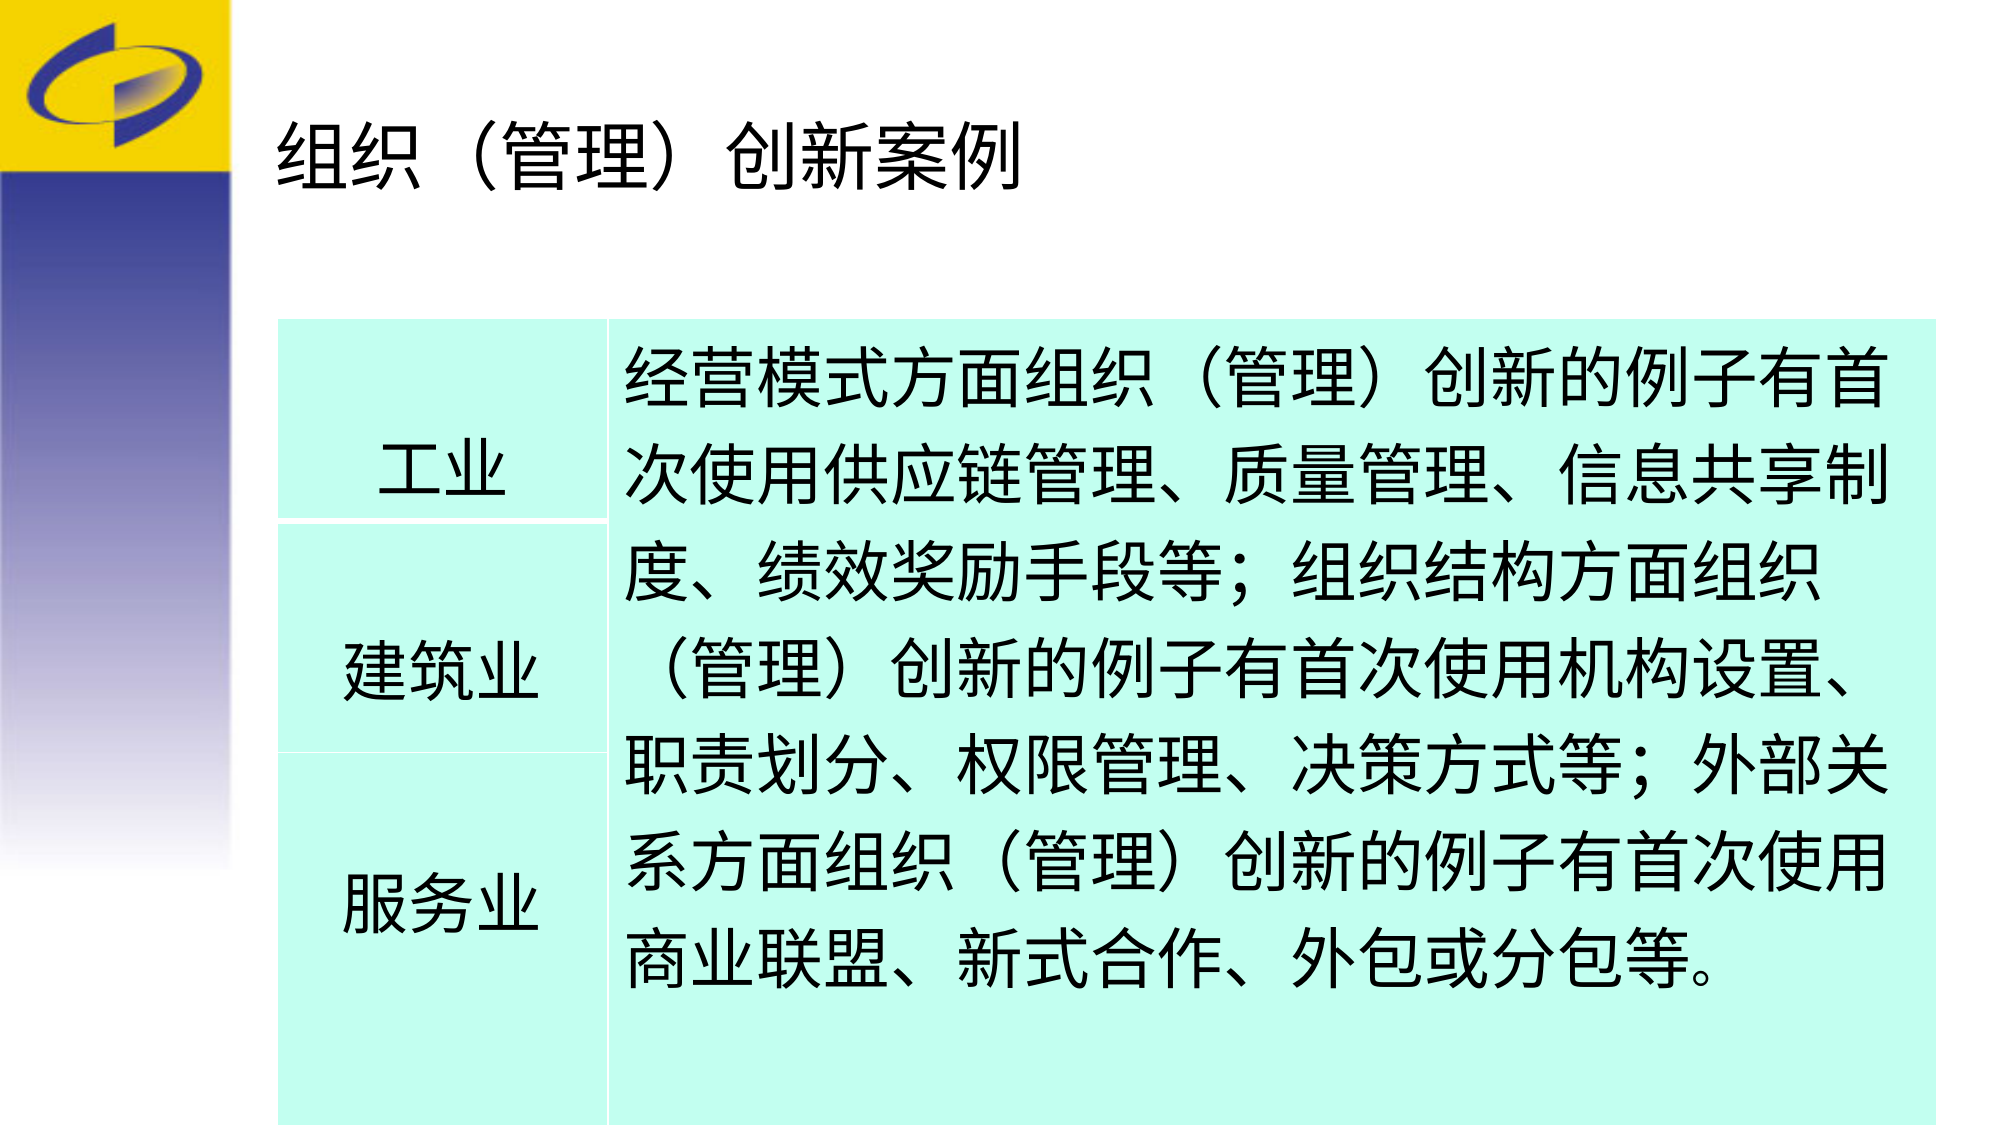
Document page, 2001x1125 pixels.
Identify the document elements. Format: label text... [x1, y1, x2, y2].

table_header 工业 [278, 319, 607, 518]
title 组织（管理）创新案例 [259, 60, 1876, 249]
table_cell 建筑业 [278, 524, 607, 752]
table_header 经营模式方面组织（管理）创新的例子有首次使用供应链管理、质量管理、信息共享制度、绩效奖励手段等；组织结构方面组织（管理）创新的例子有首次使用机构设置、职责划分、权限管理、决策方式等；外部关系方面组织（管理）创新的例子有首次使用商业联盟、新式合作、外包或分包等。 [609, 319, 1936, 1125]
table_cell 服务业 [278, 753, 607, 1125]
picture [0, 0, 2000, 1125]
